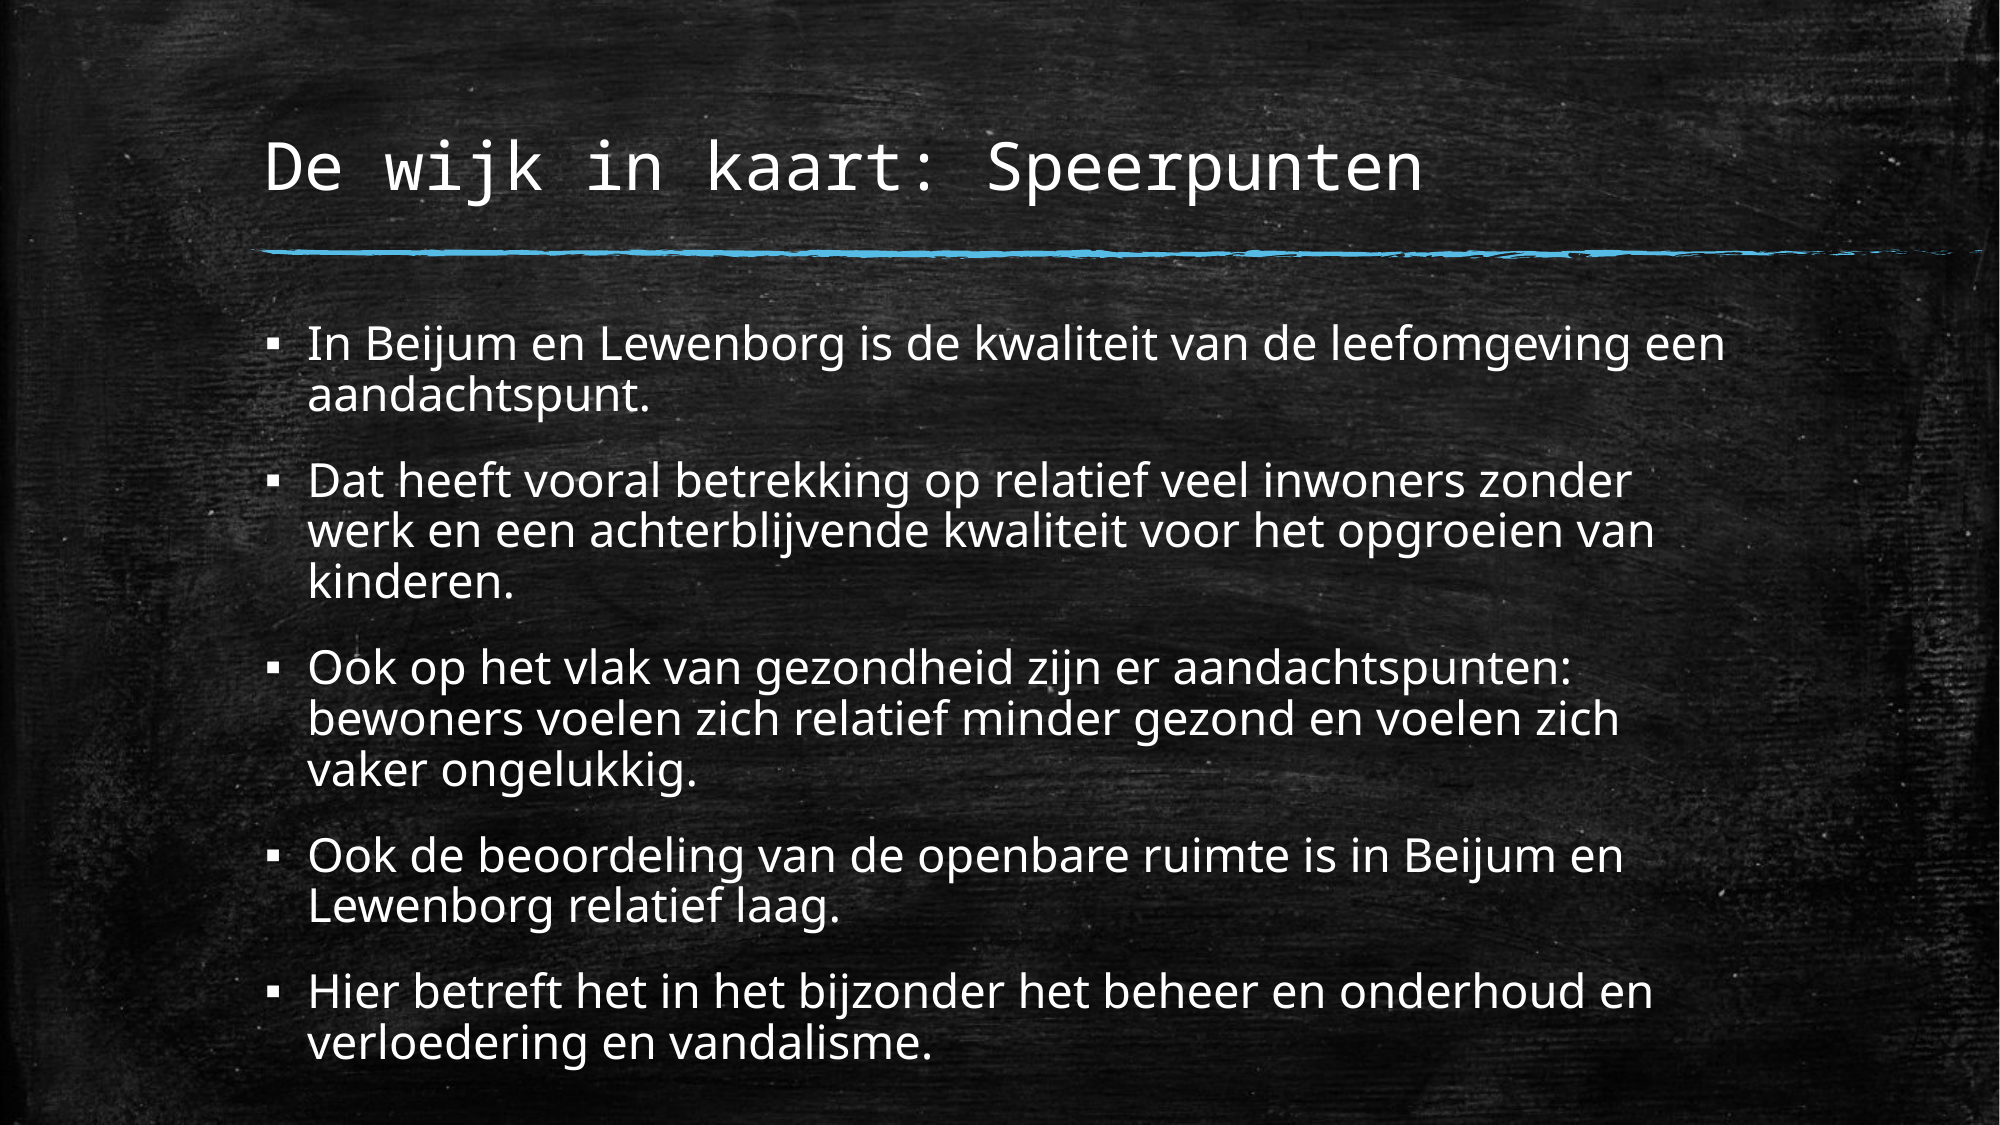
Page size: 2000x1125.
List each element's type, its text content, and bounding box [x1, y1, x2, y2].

title De wijk in kaart: Speerpunten [249, 45, 1750, 213]
list In Beijum en Lewenborg is de kwaliteit van de leefomgeving een aandachtspunt. Dat heeft vooral betrekking op relatief veel inwoners zonder werk en een achterblijvende kwaliteit voor het opgroeien van kinderen. Ook op het vlak van gezondheid zijn er aandachtspunten: bewoners voelen zich relatief minder gezond en voelen zich vaker ongelukkig. Ook de beoordeling van de openbare ruimte is in Beijum en Lewenborg relatief laag. Hier betreft het in het bijzonder het beheer en onderhoud en verloedering en vandalisme. [249, 312, 1750, 1080]
